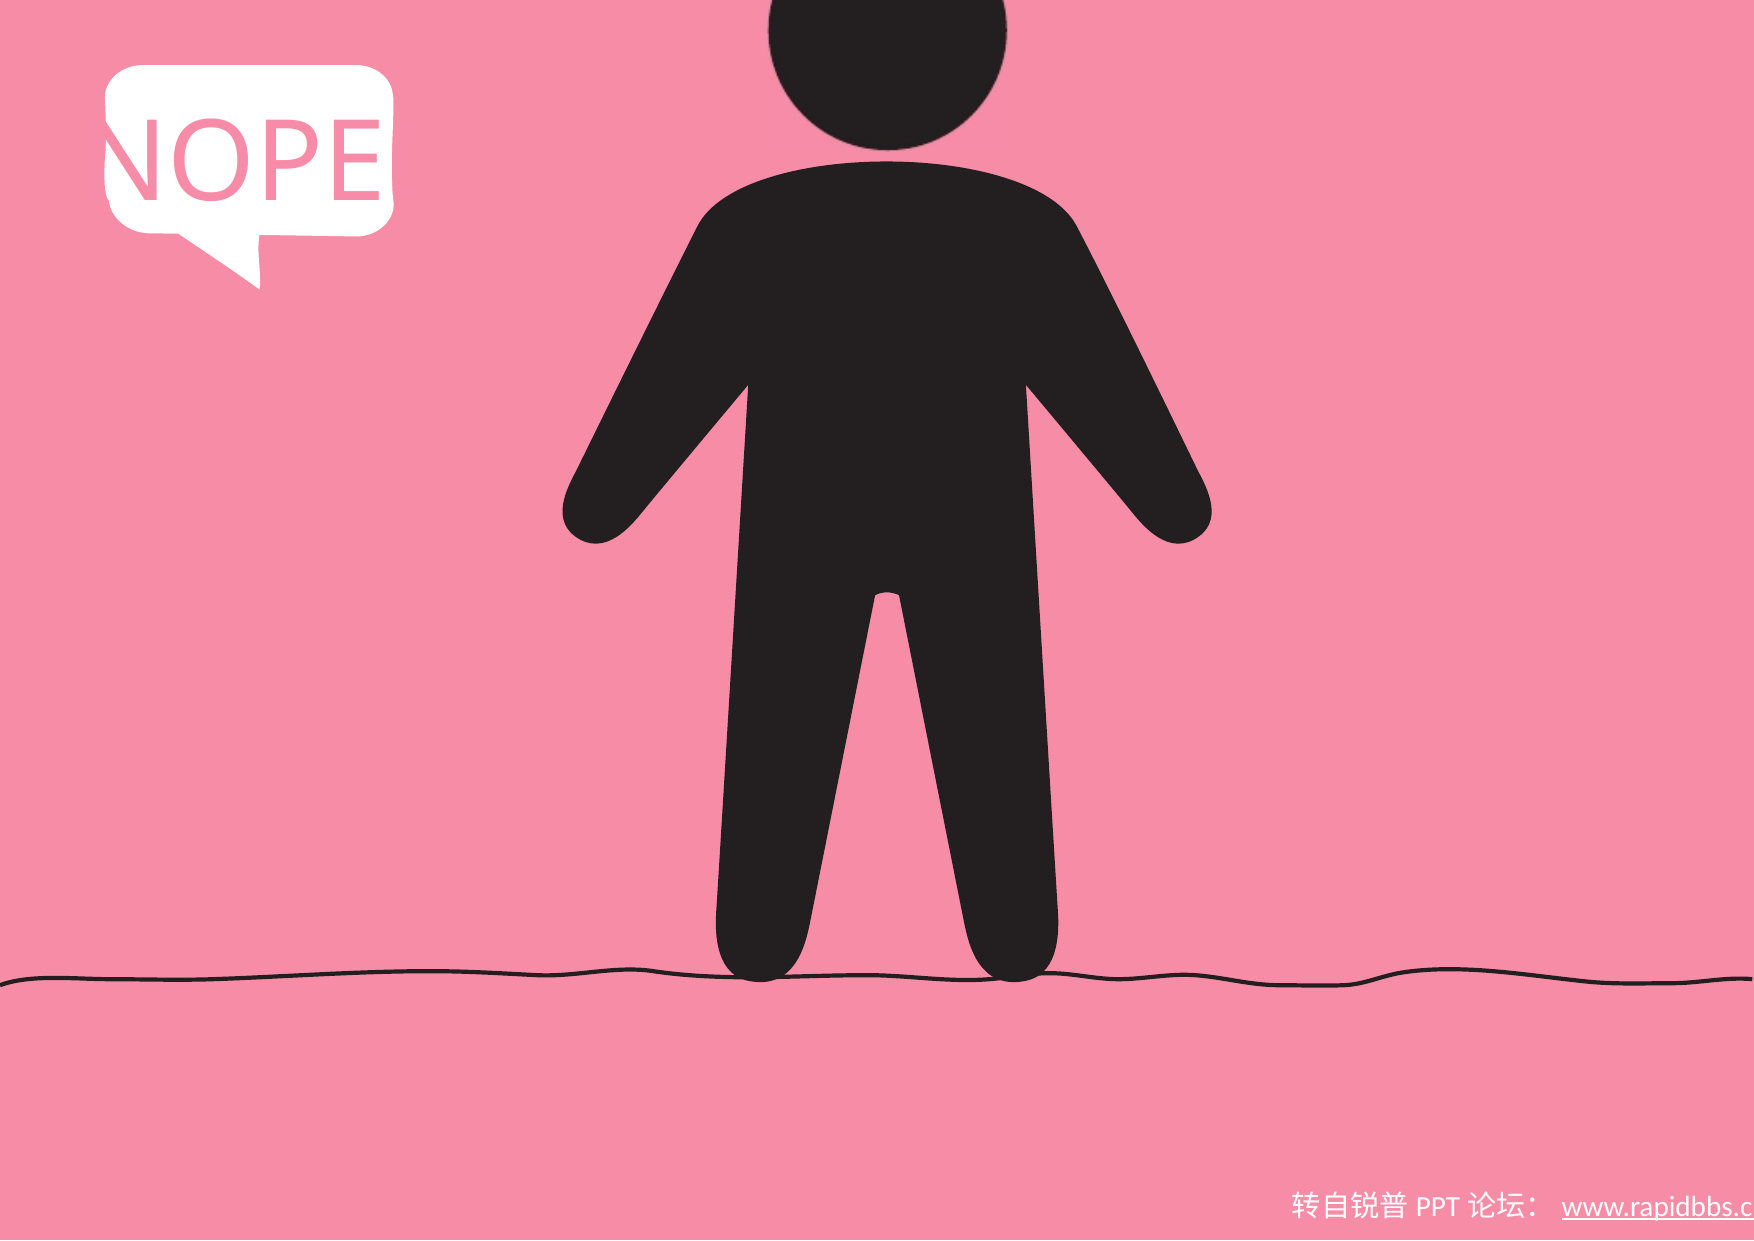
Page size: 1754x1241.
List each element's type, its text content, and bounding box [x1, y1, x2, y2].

text_box [0, 969, 1753, 986]
text_box [0, 0, 1754, 1241]
text_box [116, 65, 382, 74]
text_box [562, 162, 1212, 978]
text_box NOPE! [82, 74, 416, 231]
text_box 转自锐普PPT论坛：www.rapidbbs.cn [1277, 1179, 1754, 1230]
text_box [135, 231, 377, 290]
picture [766, 0, 1009, 153]
